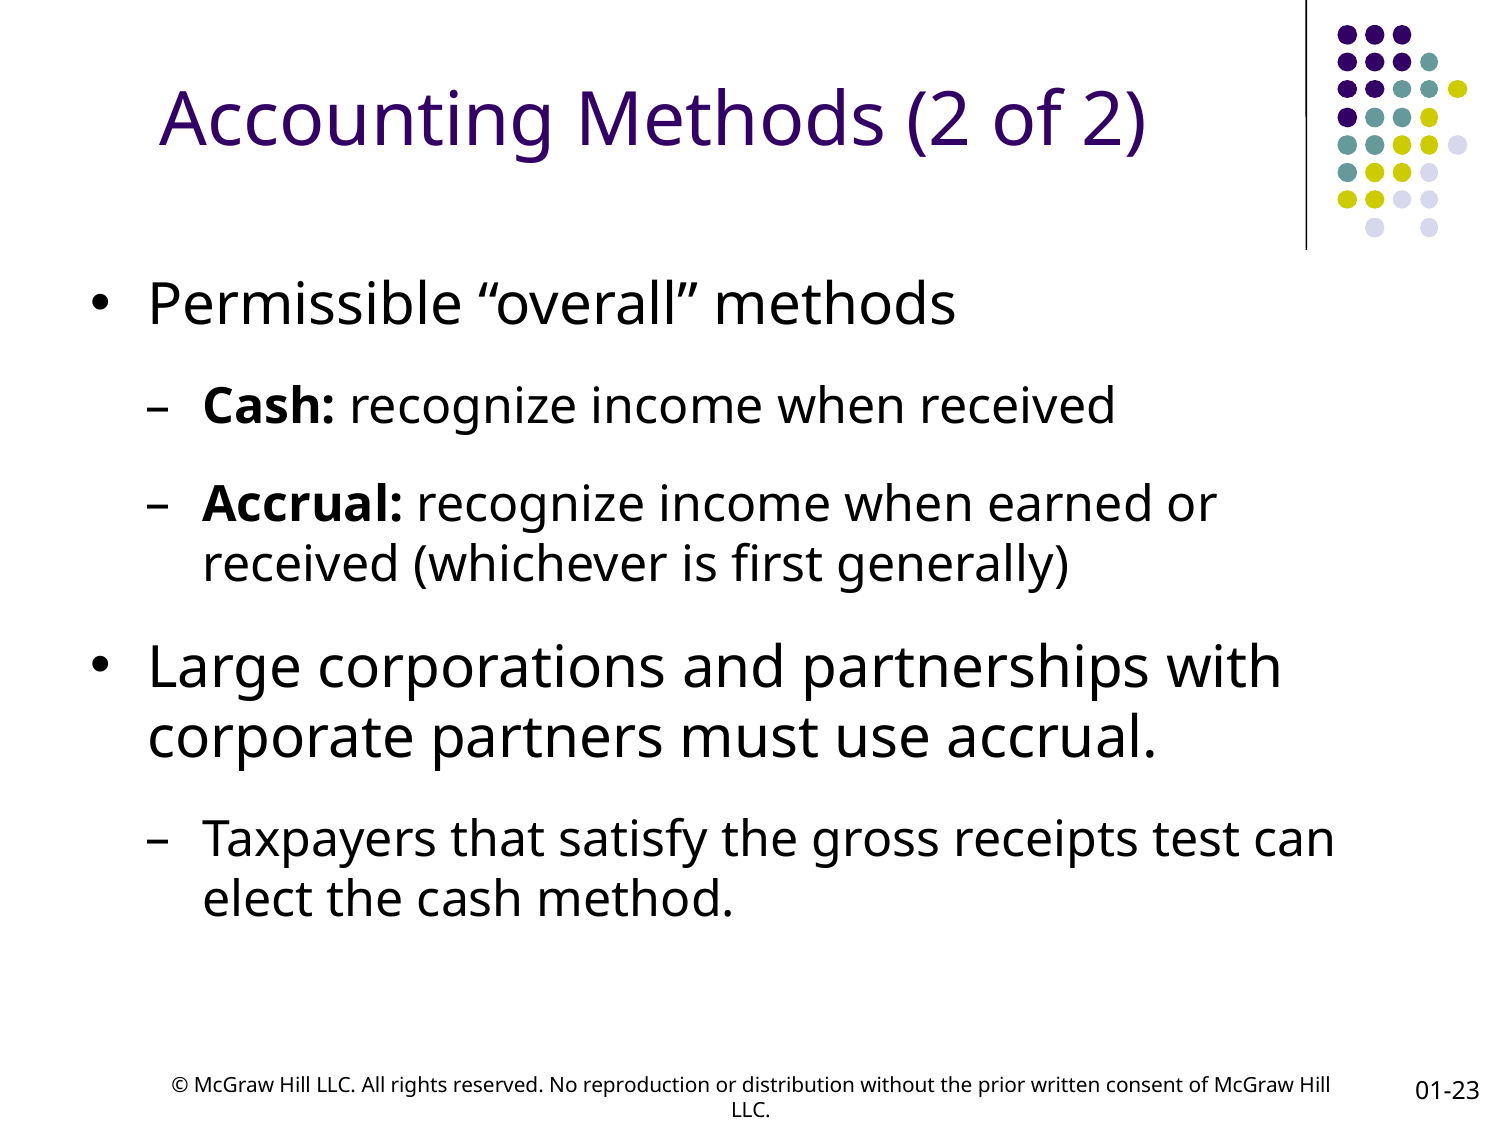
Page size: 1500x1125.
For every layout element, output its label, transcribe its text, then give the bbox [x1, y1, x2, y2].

list Permissible “overall” methods Cash: recognize income when received Accrual: recognize income when earned or received (whichever is first generally) Large corporations and partnerships with corporate partners must use accrual. Taxpayers that satisfy the gross receipts test can elect the cash method. [75, 259, 1425, 1062]
slide_number 01-23 [1345, 1061, 1496, 1122]
title Accounting Methods (2 of 2) [32, 8, 1275, 234]
